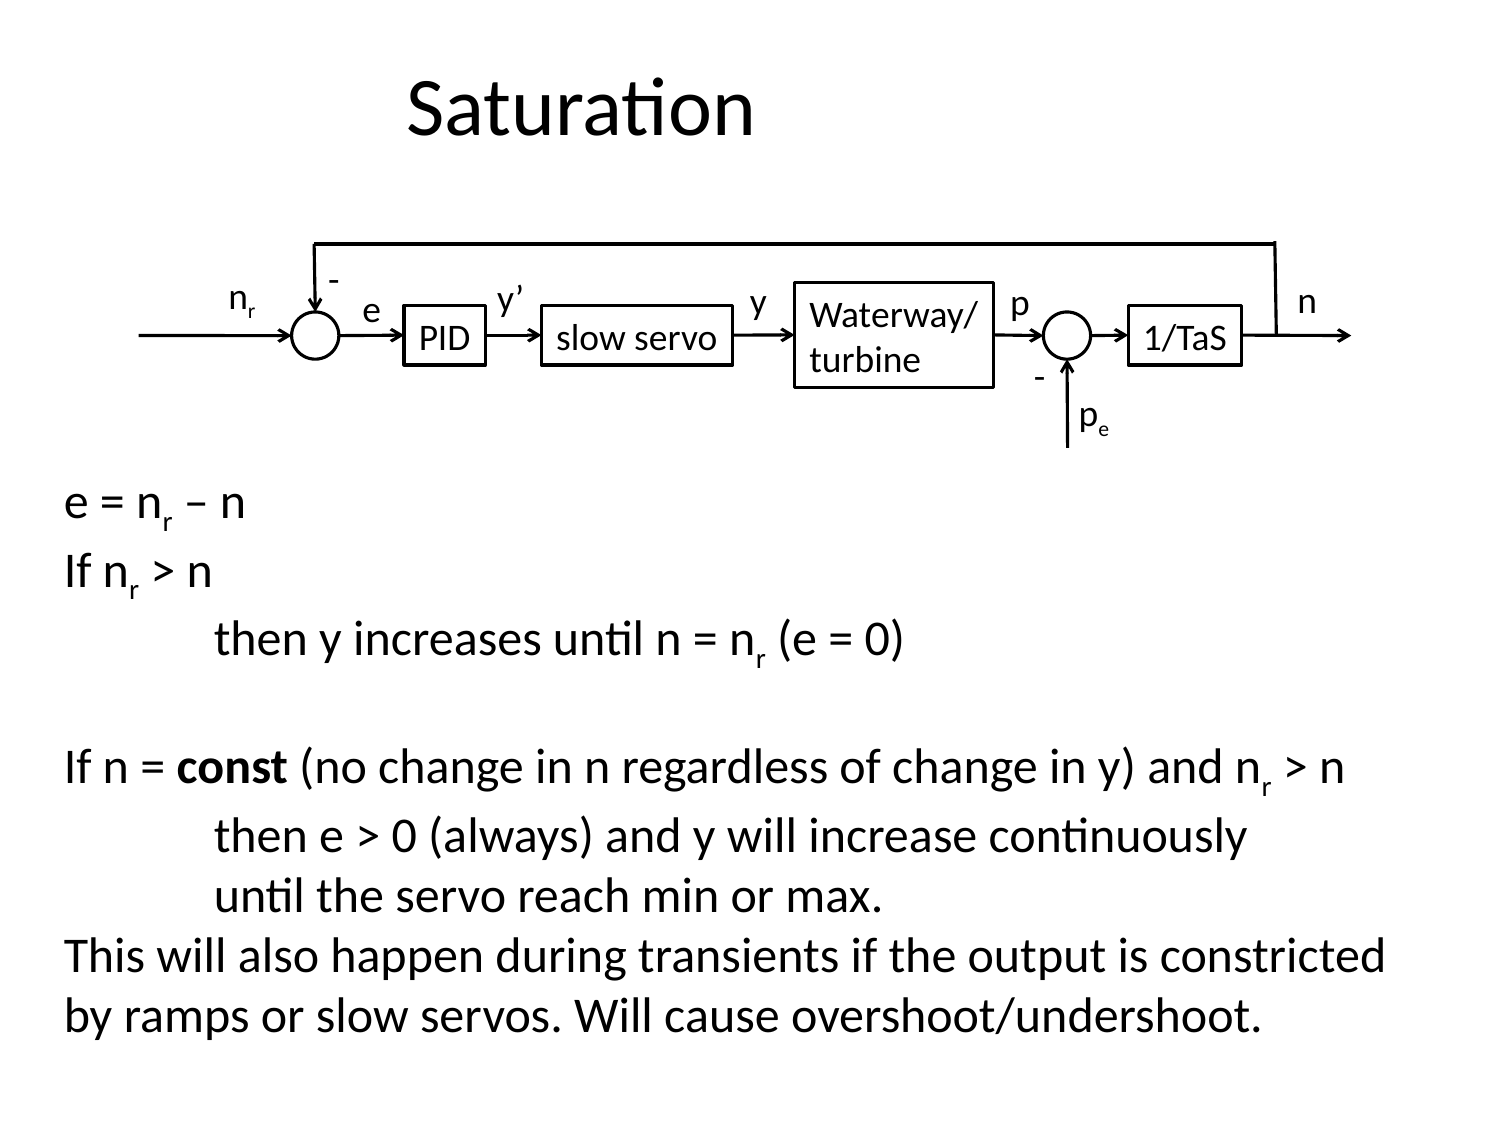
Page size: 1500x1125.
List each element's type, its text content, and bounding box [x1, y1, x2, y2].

text_box e = nr – n If nr > n then y increases until n = nr (e = 0) If n = const (no change in n regardless of change in y) and nr > n then e > 0 (always) and y will increase continuously until the servo reach min or max. This will also happen during transients if the output is constricted by ramps or slow servos. Will cause overshoot/undershoot. [49, 461, 1404, 1050]
text_box Saturation [392, 44, 981, 159]
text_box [138, 240, 1352, 449]
